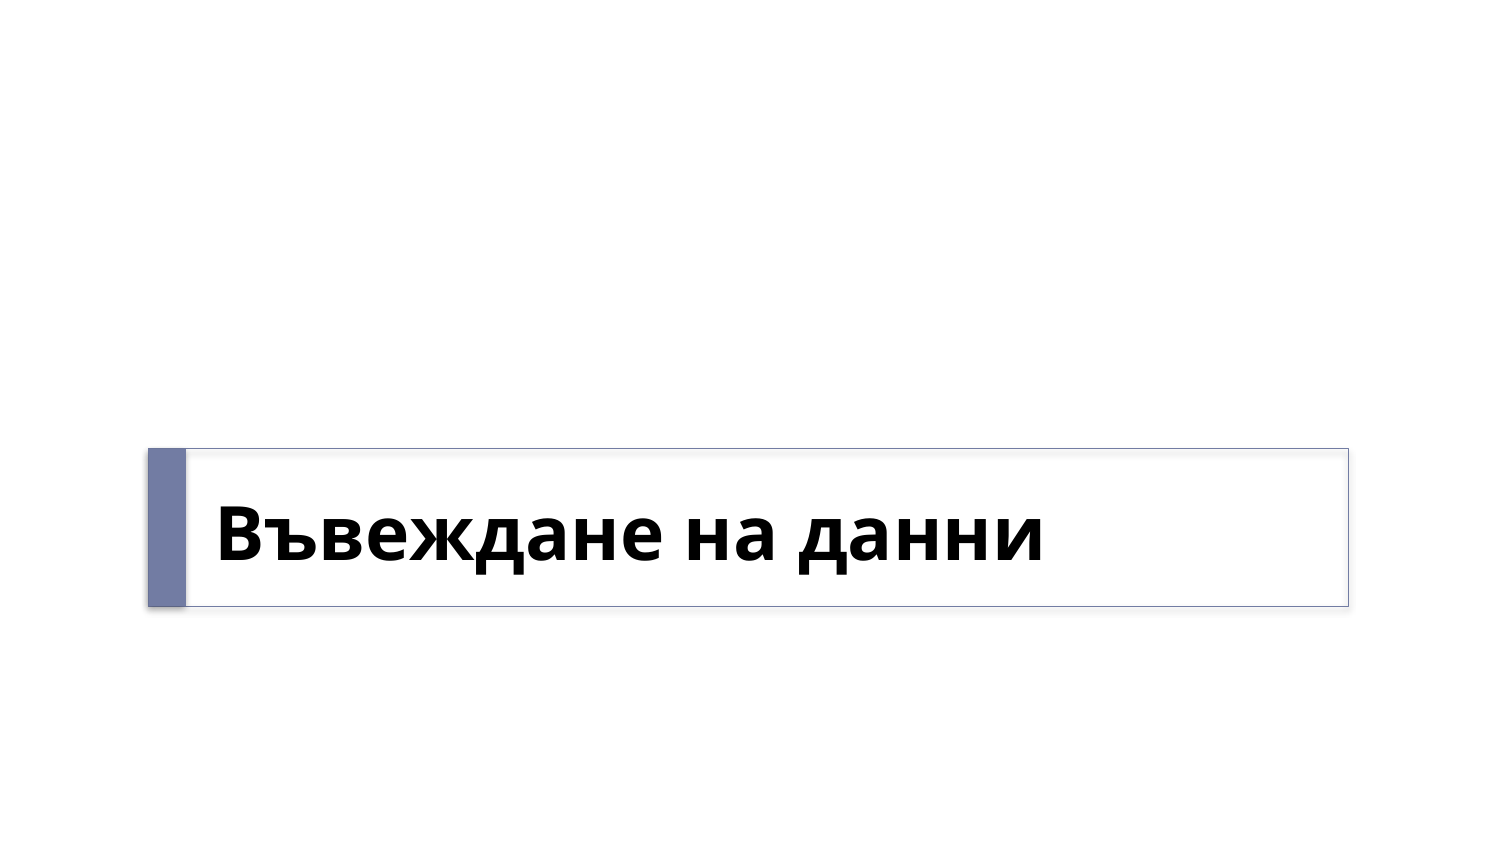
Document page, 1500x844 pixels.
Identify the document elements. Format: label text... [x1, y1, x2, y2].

title Въвеждане на данни [200, 478, 1320, 600]
